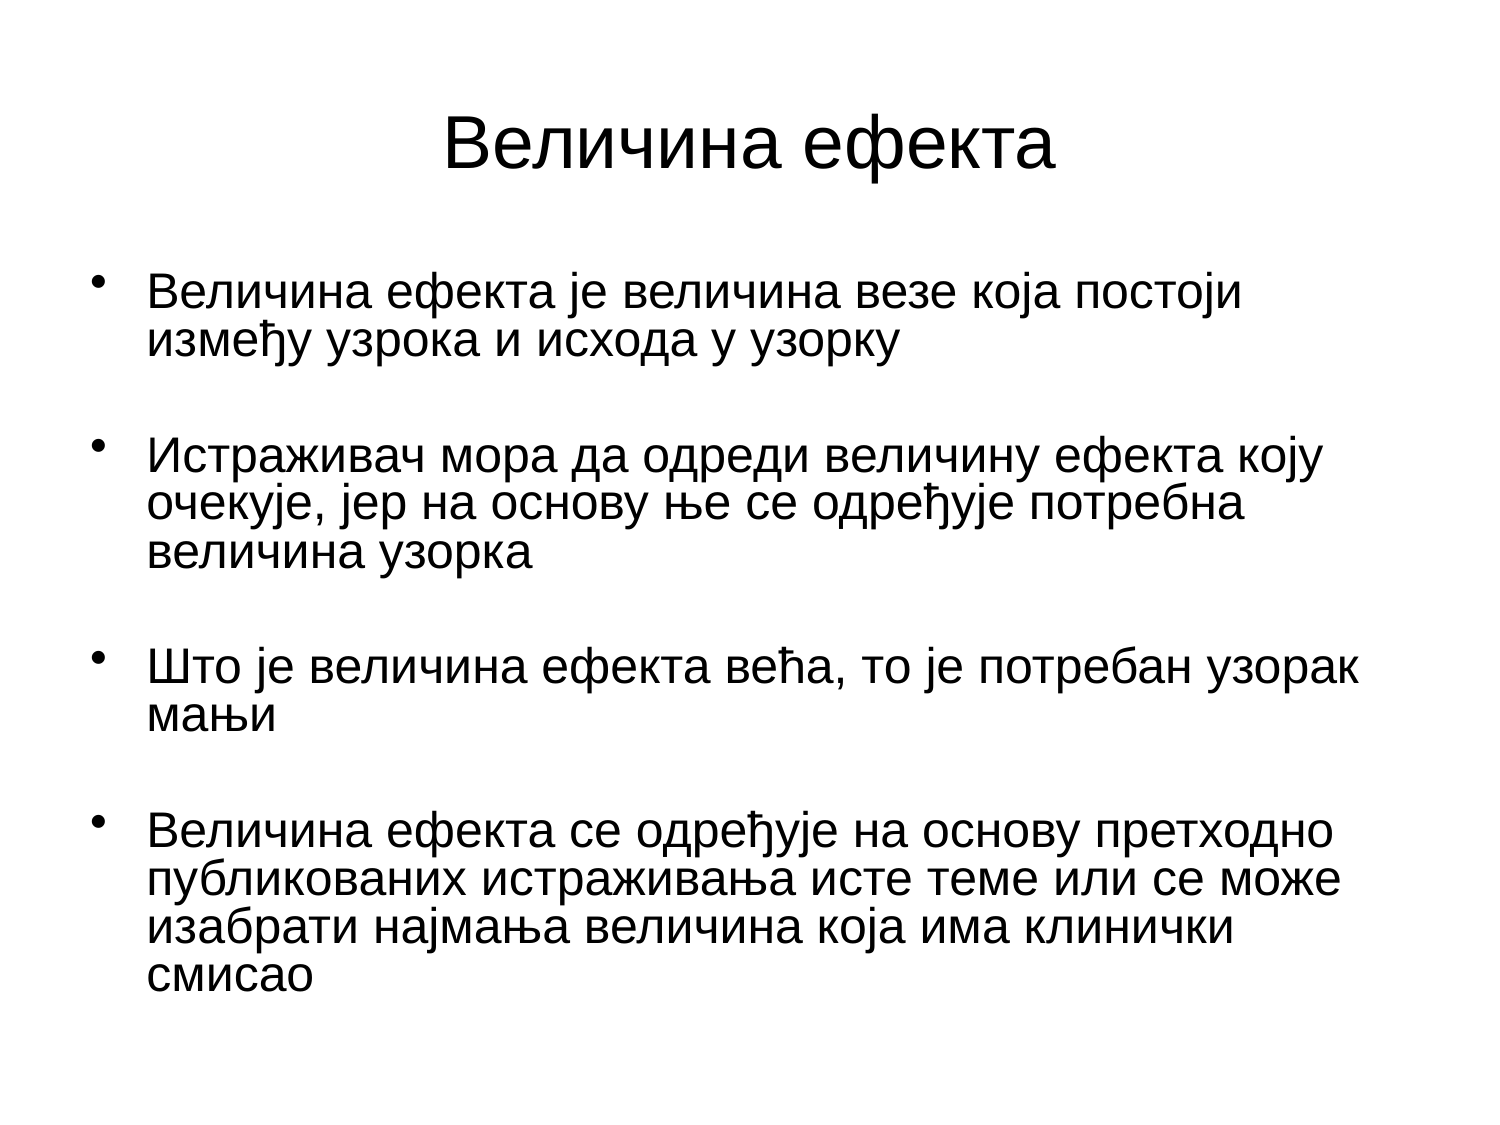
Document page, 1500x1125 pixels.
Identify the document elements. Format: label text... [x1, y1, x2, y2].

list Величина ефекта је величина везе која постоји између узрока и исхода у узорку Истраживач мора да одреди величину ефекта коју очекује, јер на основу ње се одређује потребна величина узорка Што је величина ефекта већа, то је потребан узорак мањи Величина ефекта се одређује на основу претходно публикованих истраживања исте теме или се може изабрати најмања величина која има клинички смисао [74, 262, 1426, 1006]
title Величина ефекта [74, 44, 1426, 233]
